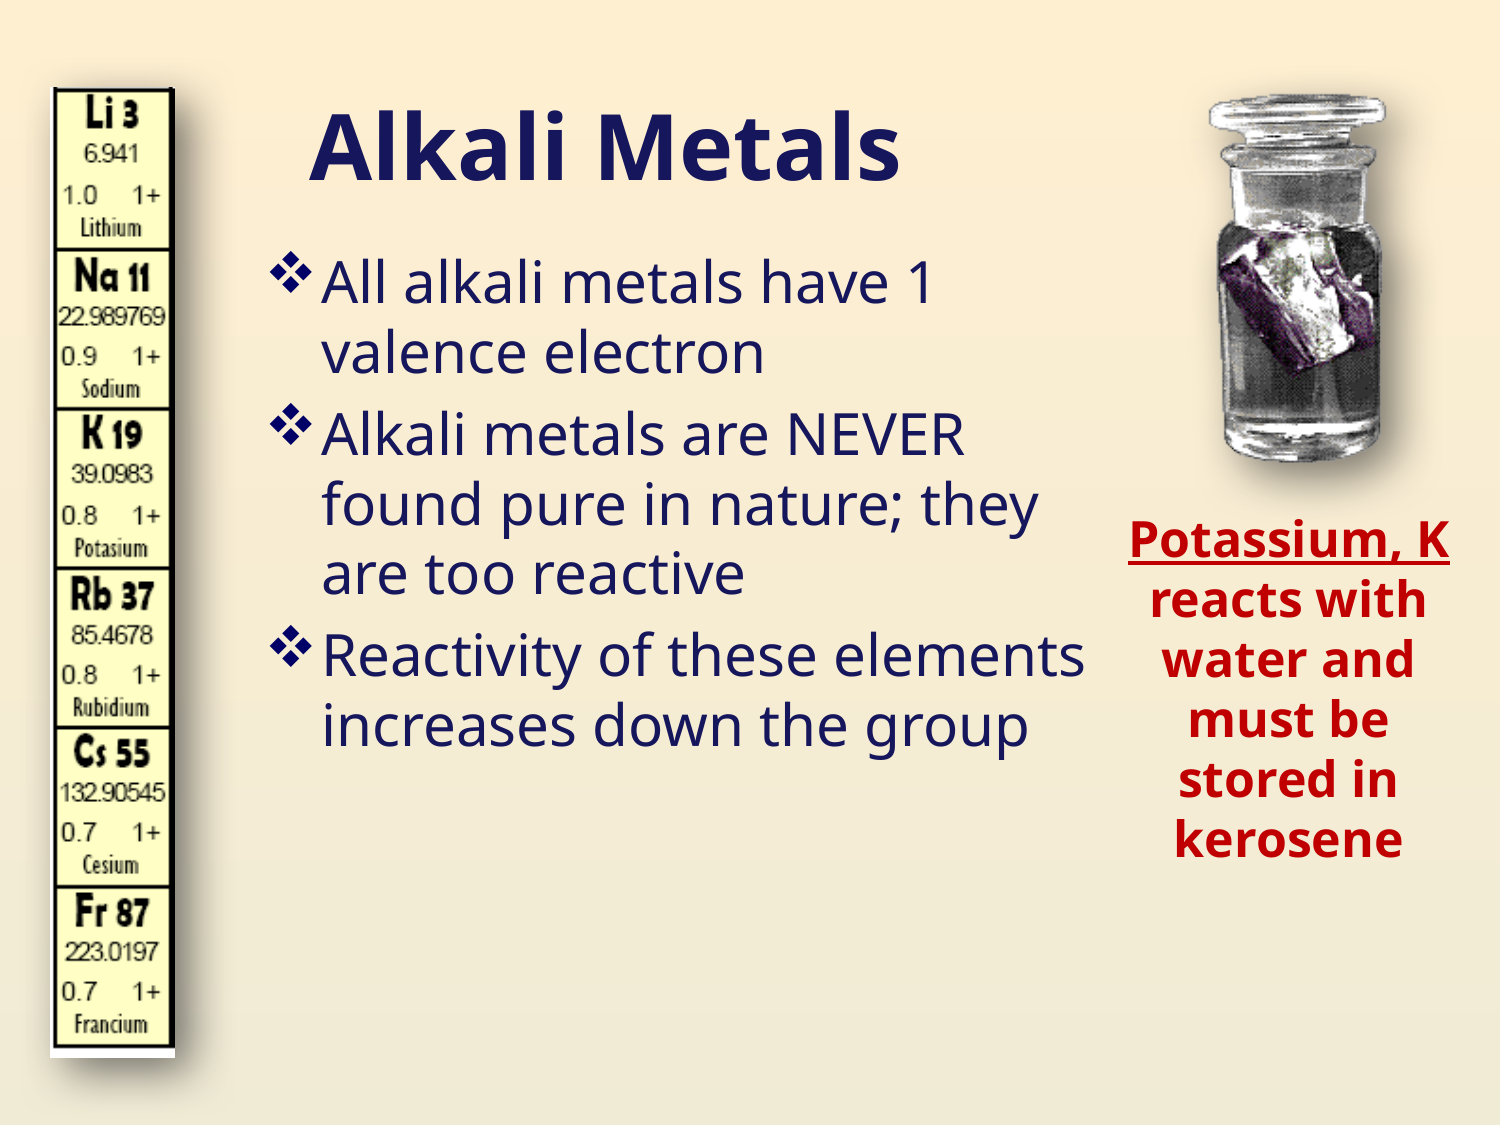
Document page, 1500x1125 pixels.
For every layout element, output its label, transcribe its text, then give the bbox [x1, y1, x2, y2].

title Alkali Metals [249, 49, 963, 237]
picture [49, 87, 176, 1058]
text_box Potassium, K reacts with water and must be stored in kerosene [1112, 499, 1466, 875]
picture [1199, 87, 1396, 467]
list All alkali metals have 1 valence electron Alkali metals are NEVER found pure in nature; they are too reactive Reactivity of these elements increases down the group [249, 237, 1113, 913]
